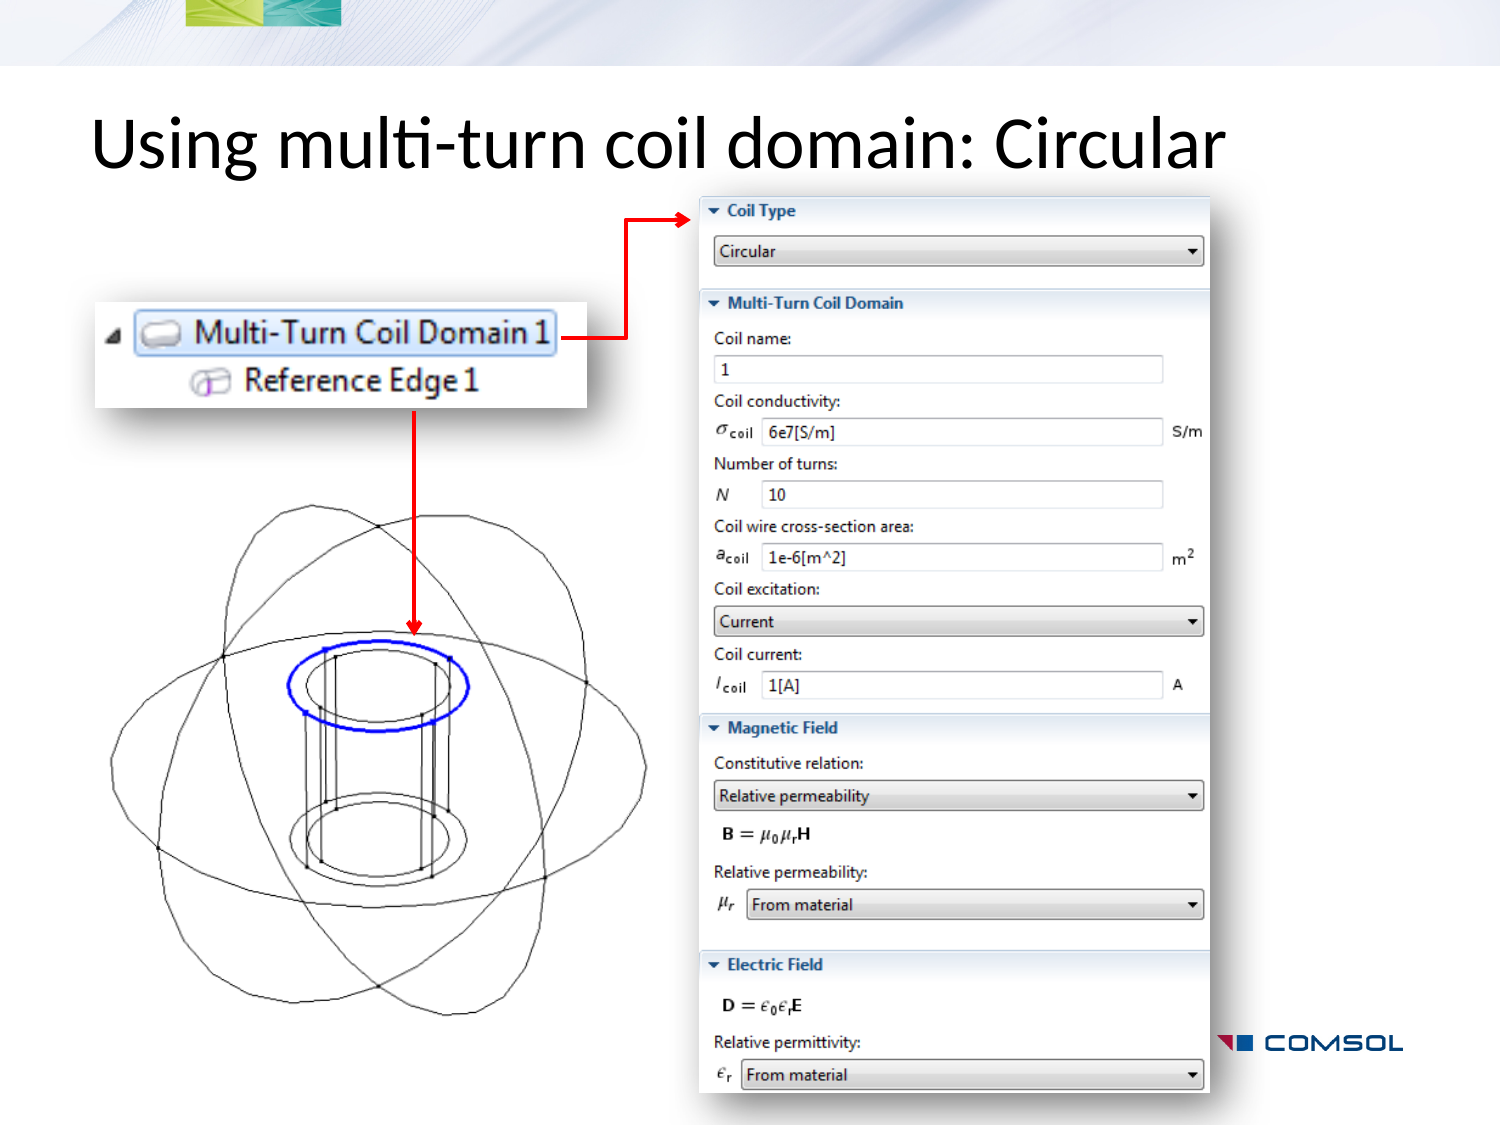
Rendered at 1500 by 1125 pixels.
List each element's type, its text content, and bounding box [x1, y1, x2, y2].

title Using multi-turn coil domain: Circular [75, 45, 1425, 233]
picture [0, 0, 1500, 1125]
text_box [94, 195, 1210, 1093]
